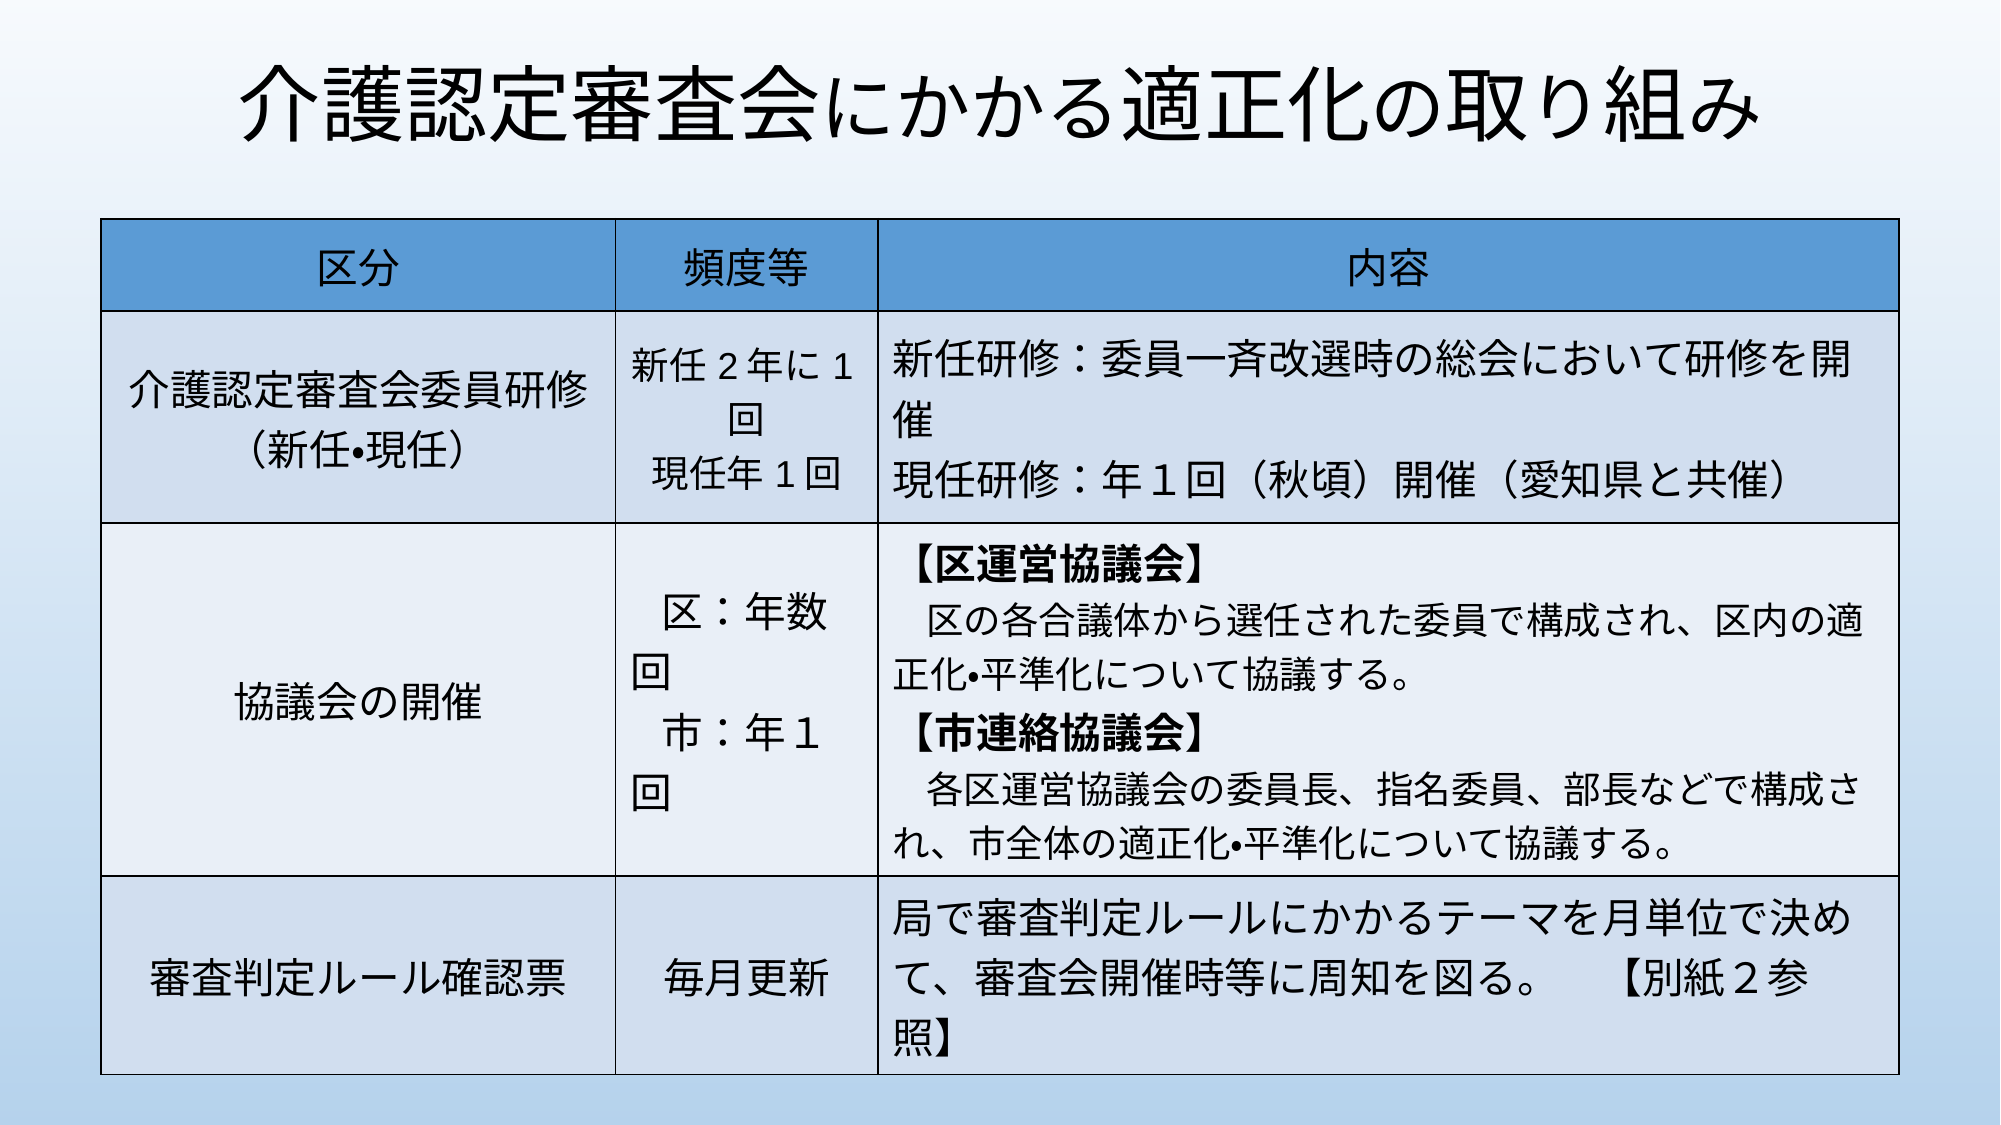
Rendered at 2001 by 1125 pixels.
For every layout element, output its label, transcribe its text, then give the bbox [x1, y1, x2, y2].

table_cell 新任2年に1回 現任年1回 [616, 312, 877, 522]
table_cell 局で審査判定ルールにかかるテーマを月単位で決めて、審査会開催時等に周知を図る。 【別紙２参照】 [879, 877, 1898, 1074]
title 介護認定審査会にかかる適正化の取り組み [101, 0, 1899, 218]
table_header 区分 [102, 220, 615, 310]
table_cell 協議会の開催 [102, 524, 615, 875]
table_header 頻度等 [616, 220, 877, 310]
table_header 内容 [879, 220, 1898, 310]
table_cell 審査判定ルール確認票 [102, 877, 615, 1074]
table_cell 新任研修：委員一斉改選時の総会において研修を開催 現任研修：年１回（秋頃）開催（愛知県と共催） [879, 312, 1898, 522]
table_cell 【区運営協議会】 区の各合議体から選任された委員で構成され、区内の適正化・平準化について協議する。 【市連絡協議会】 各区運営協議会の委員長、指名委員、部長などで構成され、市全体の適正化・平準化について協議する。 [879, 524, 1898, 875]
table_cell 区：年数回 市：年１回 [616, 524, 877, 875]
table_cell 毎月更新 [616, 877, 877, 1074]
table_cell 介護認定審査会委員研修（新任・現任） [102, 312, 615, 522]
